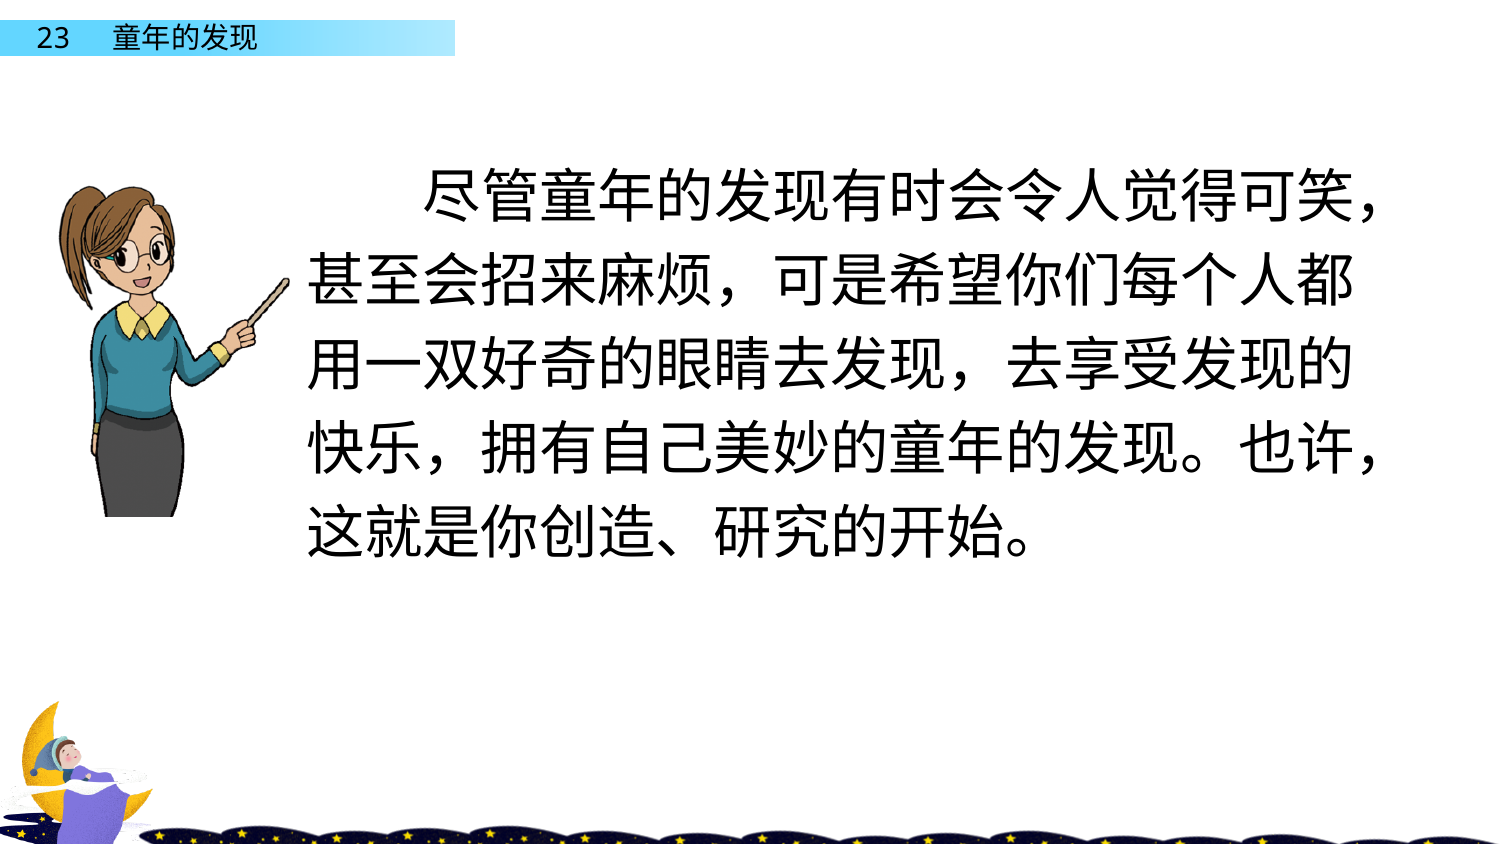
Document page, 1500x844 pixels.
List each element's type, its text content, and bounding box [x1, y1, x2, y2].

picture [58, 185, 290, 517]
picture [0, 693, 1500, 844]
text_box 尽管童年的发现有时会令人觉得可笑，甚至会招来麻烦，可是希望你们每个人都用一双好奇的眼睛去发现，去享受发现的快乐，拥有自己美妙的童年的发现。也许，这就是你创造、研究的开始。 [295, 139, 1400, 571]
